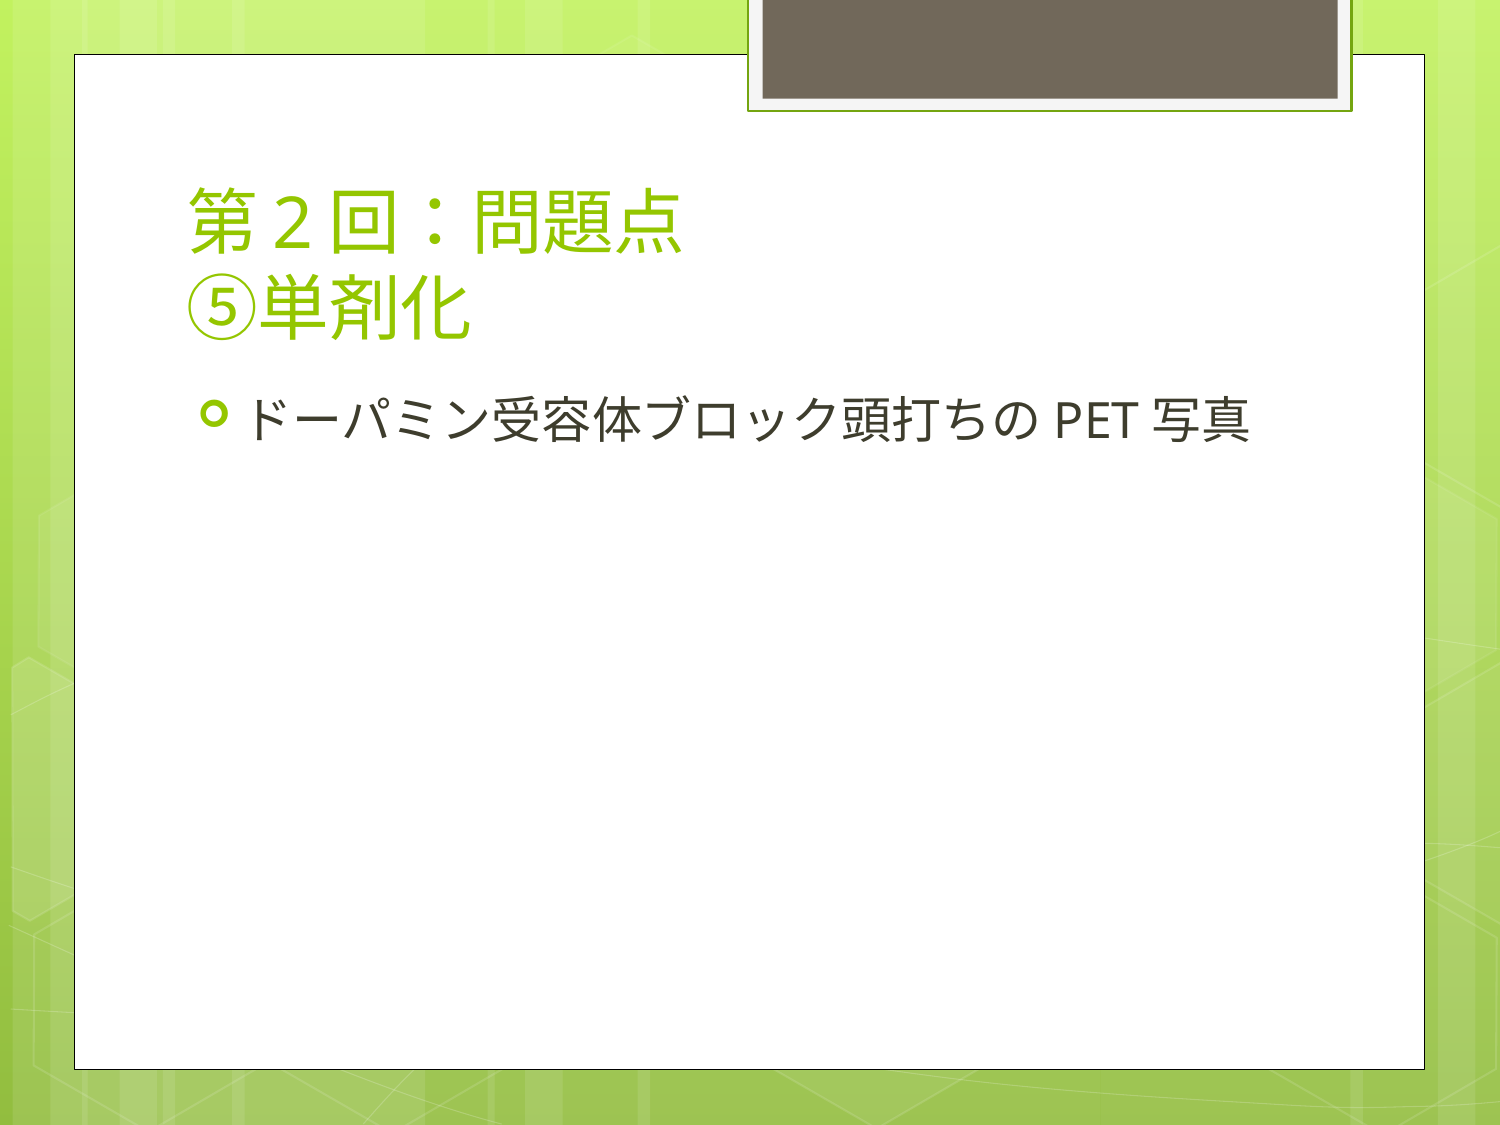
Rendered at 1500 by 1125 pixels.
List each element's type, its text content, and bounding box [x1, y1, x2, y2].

title 第2回：問題点 ⑤単剤化 [171, 168, 1324, 357]
list ドーパミン受容体ブロック頭打ちのPET写真 [171, 381, 1283, 957]
